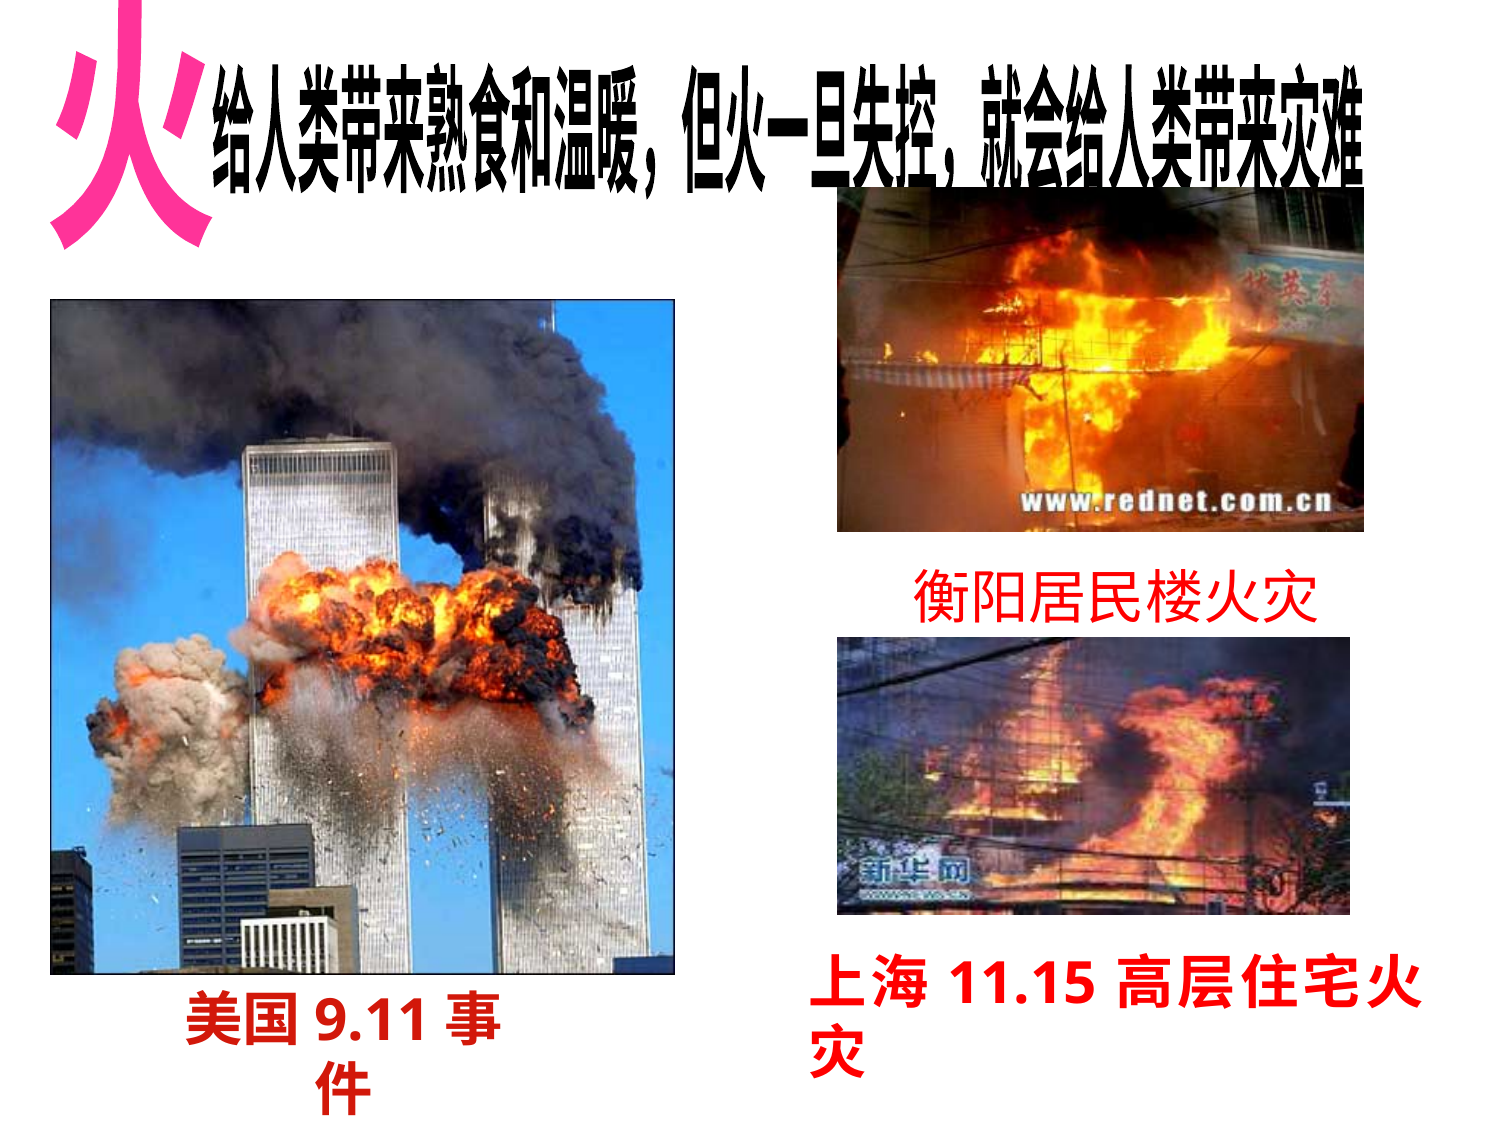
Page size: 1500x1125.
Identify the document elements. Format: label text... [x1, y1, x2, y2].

picture [837, 637, 1351, 915]
text_box 上海11.15高层住宅火灾 [793, 937, 1439, 1023]
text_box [49, 299, 676, 1061]
text_box 给人类带来熟食和温暖，但火一旦失控，就会给人类带来灾难 [1321, 64, 1363, 185]
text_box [837, 187, 1388, 638]
